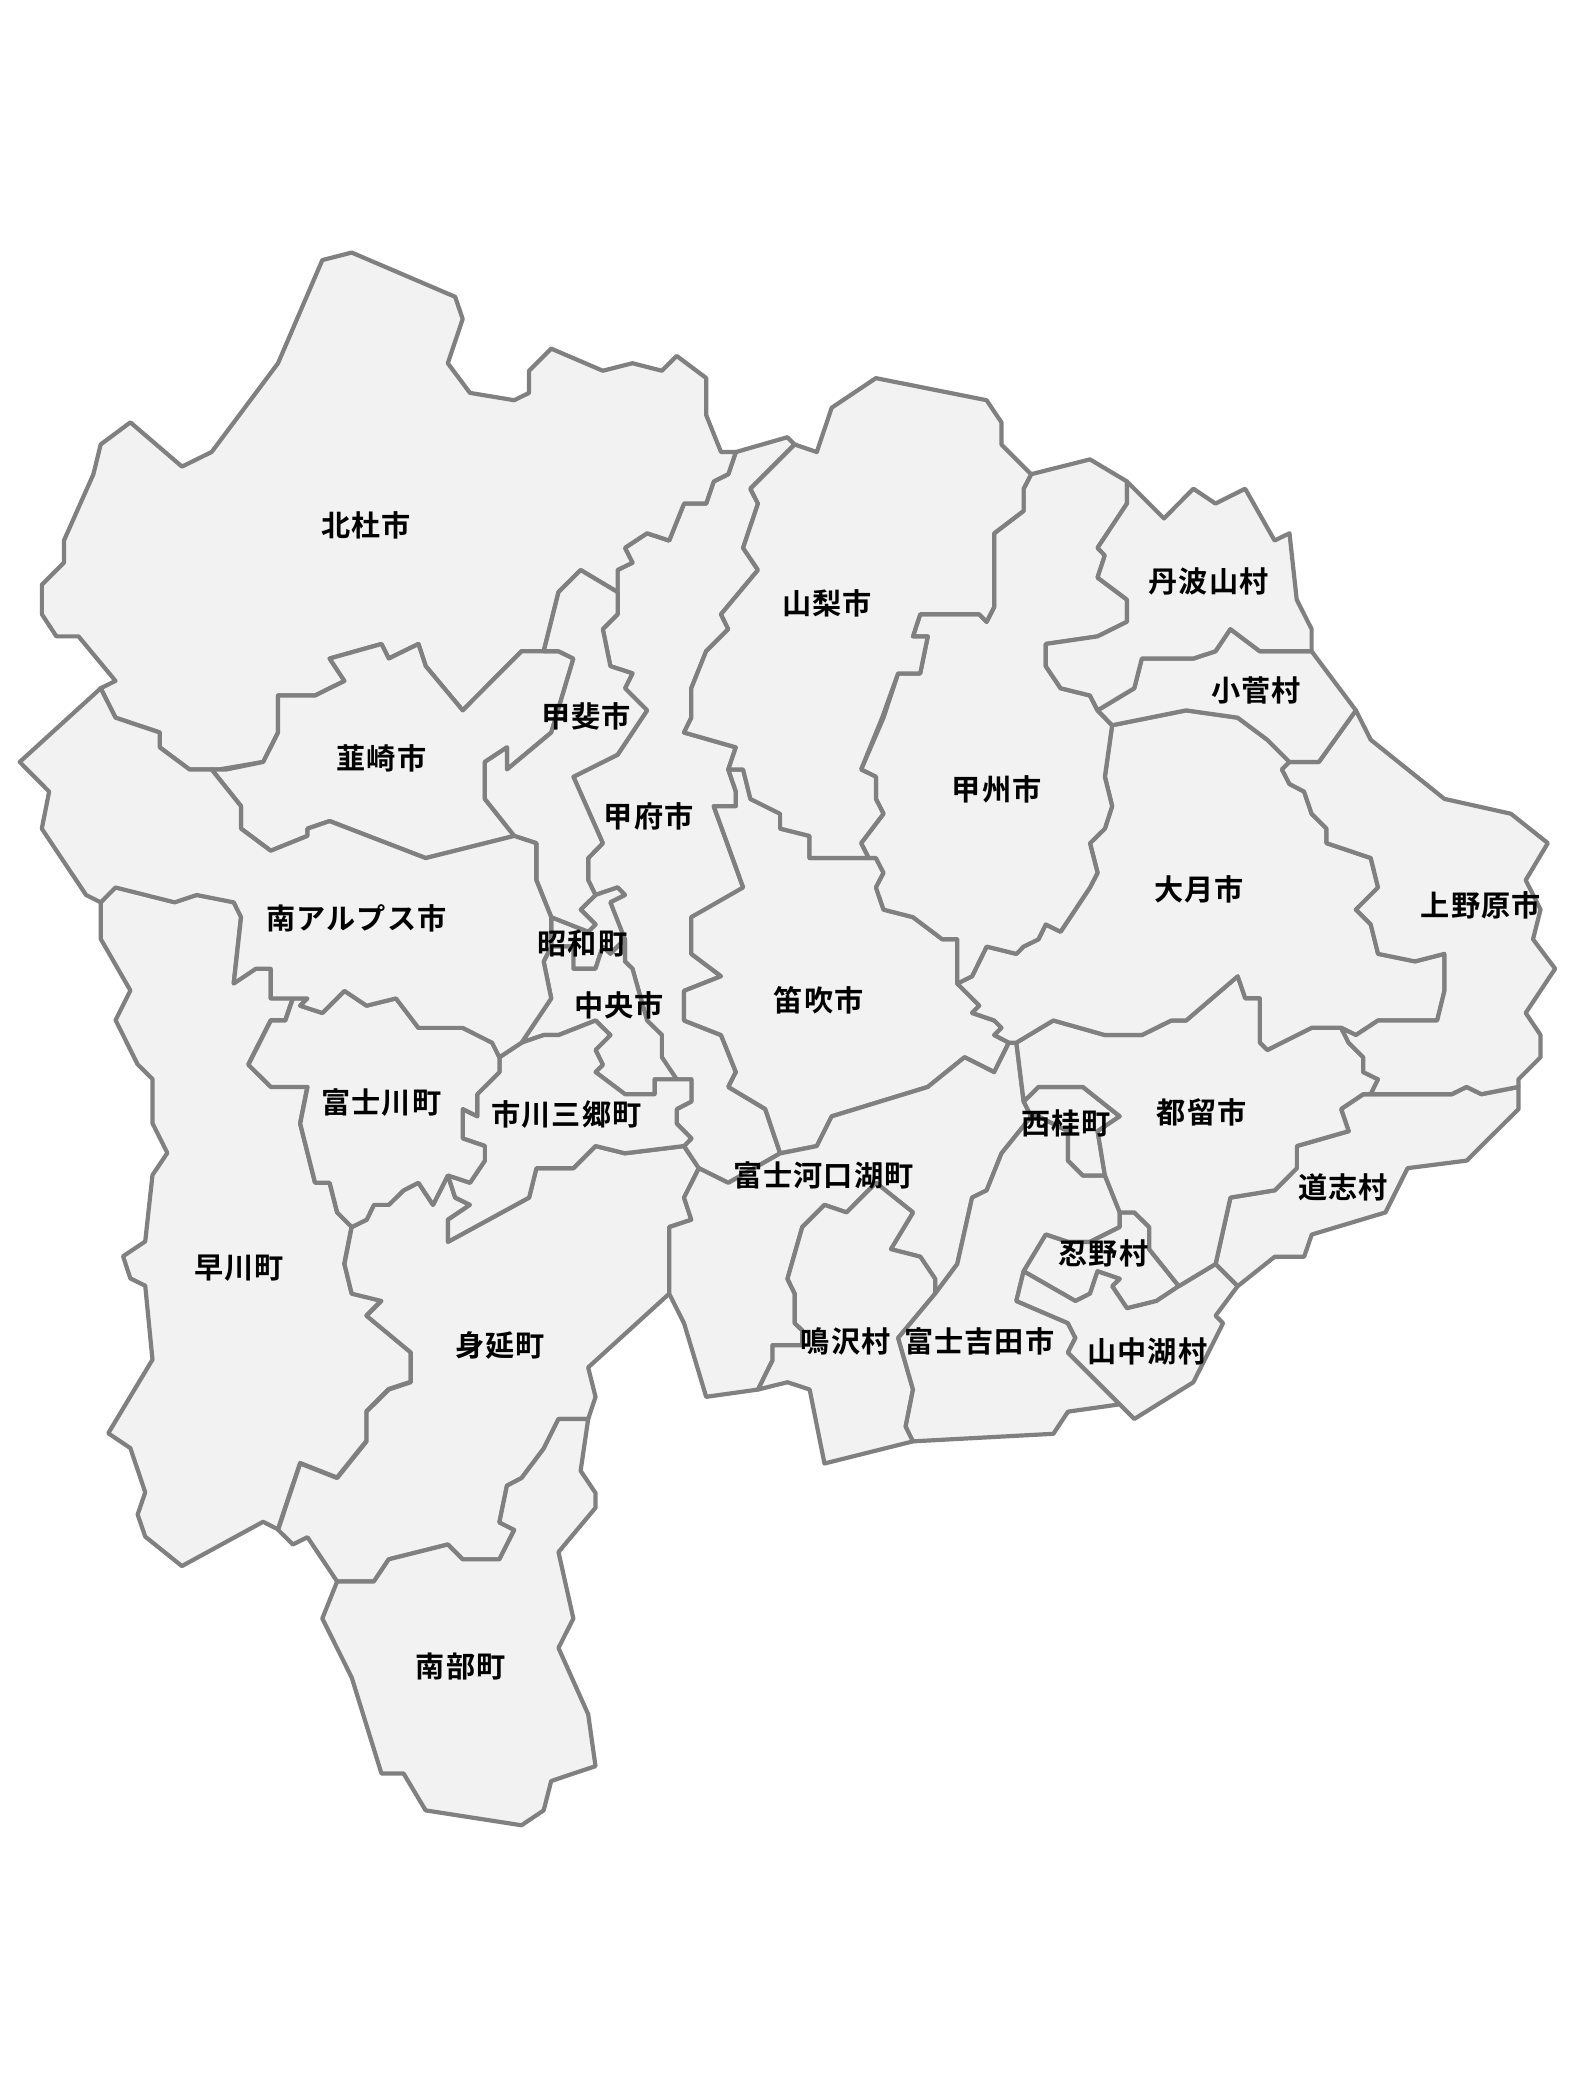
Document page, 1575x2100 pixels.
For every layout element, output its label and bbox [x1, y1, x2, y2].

text_box [19, 252, 1558, 1826]
